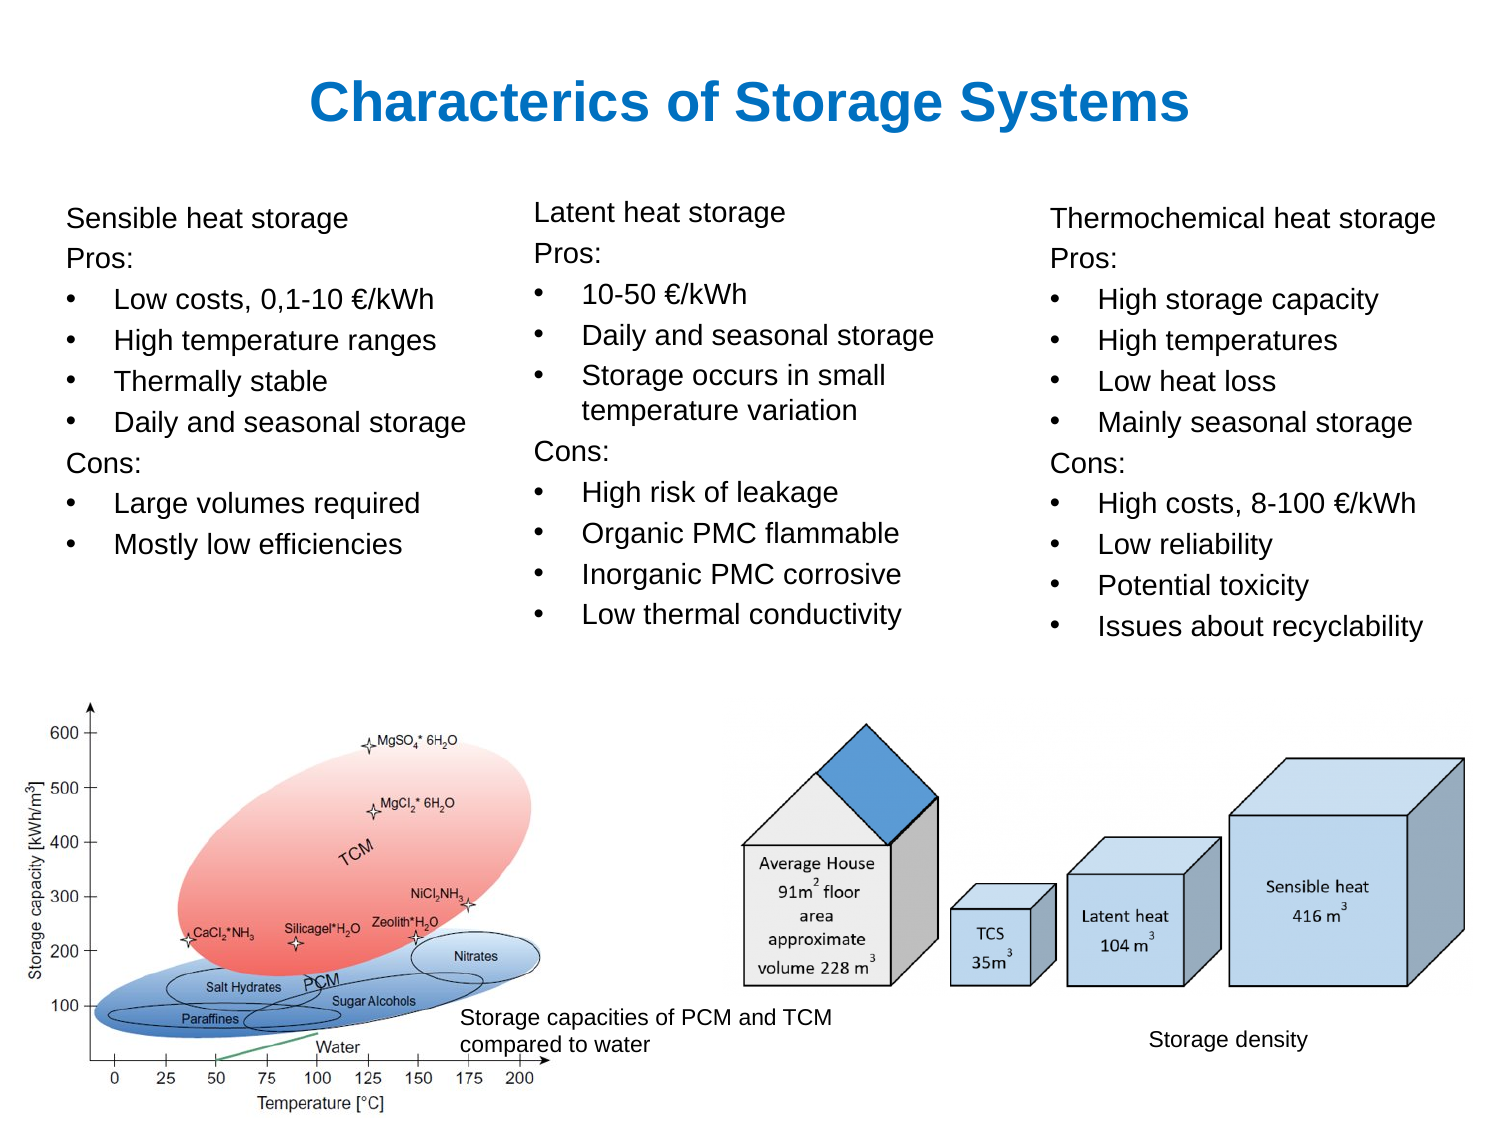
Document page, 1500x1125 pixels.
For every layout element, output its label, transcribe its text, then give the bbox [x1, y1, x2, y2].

list Thermochemical heat storage Pros: High storage capacity High temperatures Low heat loss Mainly seasonal storage Cons: High costs, 8-100 €/kWh Low reliability Potential toxicity Issues about recyclability [1037, 192, 1496, 997]
text_box Storage density [1133, 1017, 1500, 1060]
text_box Latent heat storage Pros: 10-50 €/kWh Daily and seasonal storage Storage occurs in small temperature variation Cons: High risk of leakage Organic PMC flammable Inorganic PMC corrosive Low thermal conductivity [521, 187, 980, 991]
picture [13, 686, 567, 1125]
title Characterics of Storage Systems [51, 19, 1450, 178]
text_box Storage capacities of PCM and TCM compared to water [571, 994, 953, 1065]
picture [721, 695, 1473, 997]
list Sensible heat storage Pros: Low costs, 0,1-10 €/kWh High temperature ranges Thermally stable Daily and seasonal storage Cons: Large volumes required Mostly low efficiencies [53, 192, 499, 685]
